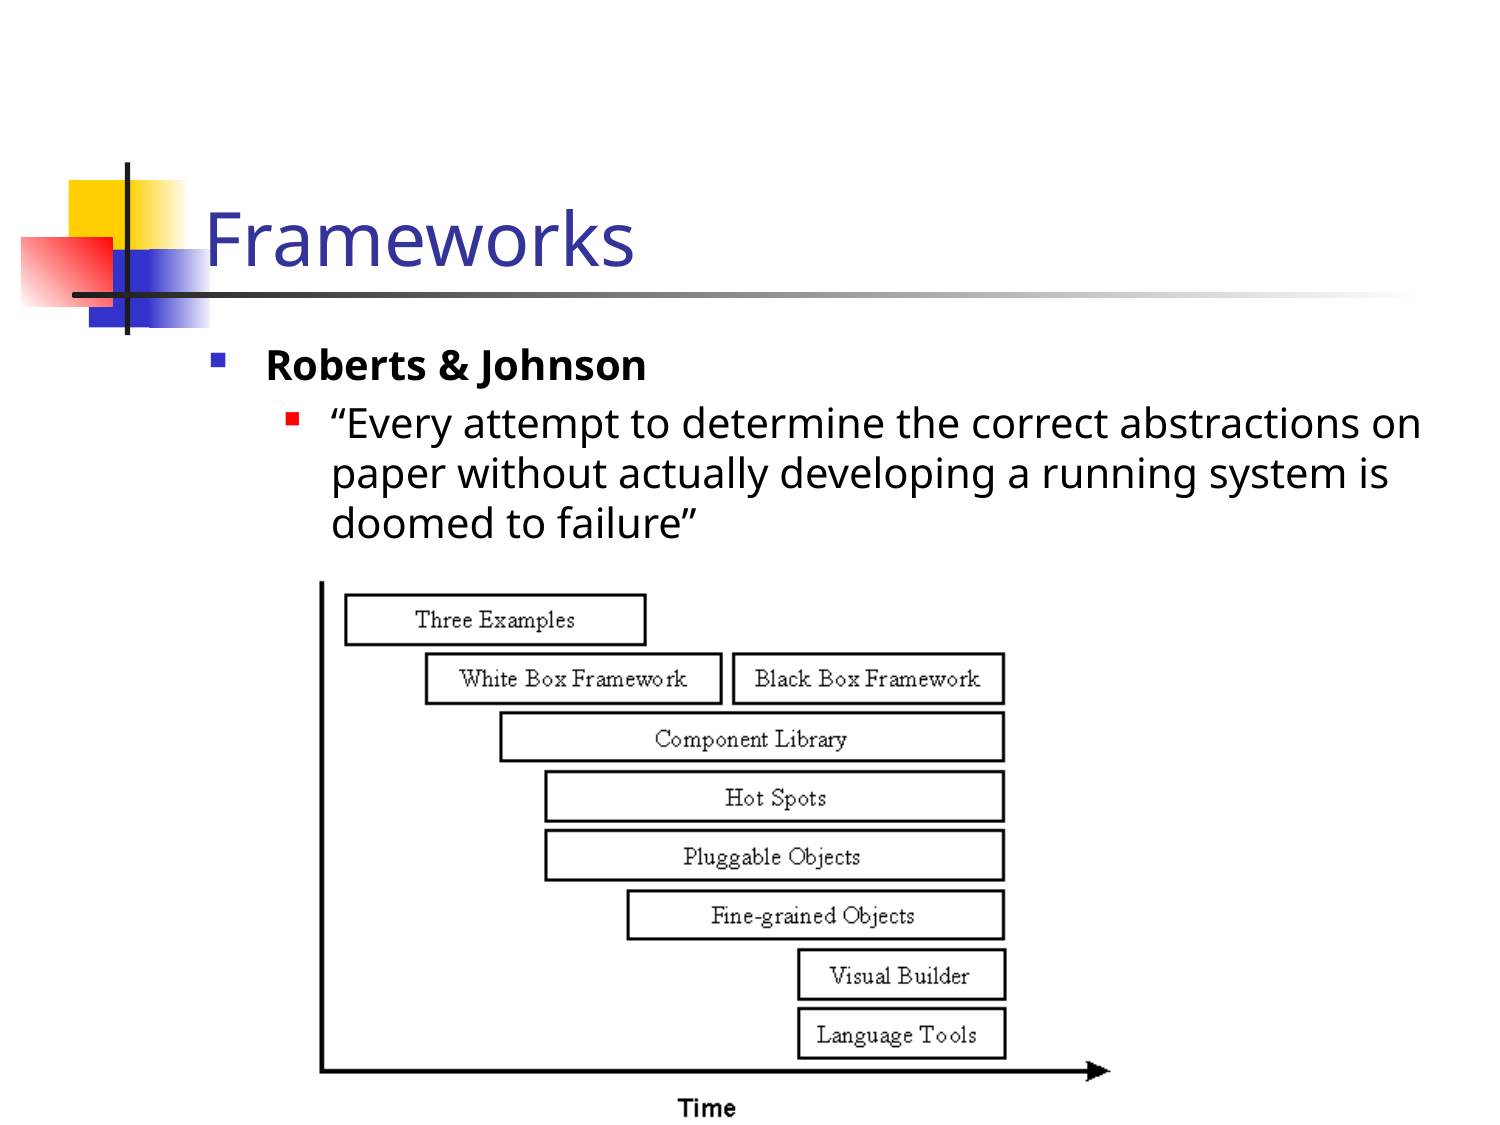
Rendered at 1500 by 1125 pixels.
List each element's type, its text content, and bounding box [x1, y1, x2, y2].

title Frameworks [188, 101, 1468, 289]
list Roberts & Johnson “Every attempt to determine the correct abstractions on paper without actually developing a running system is doomed to failure” [193, 331, 1469, 1006]
picture [312, 569, 1117, 1125]
